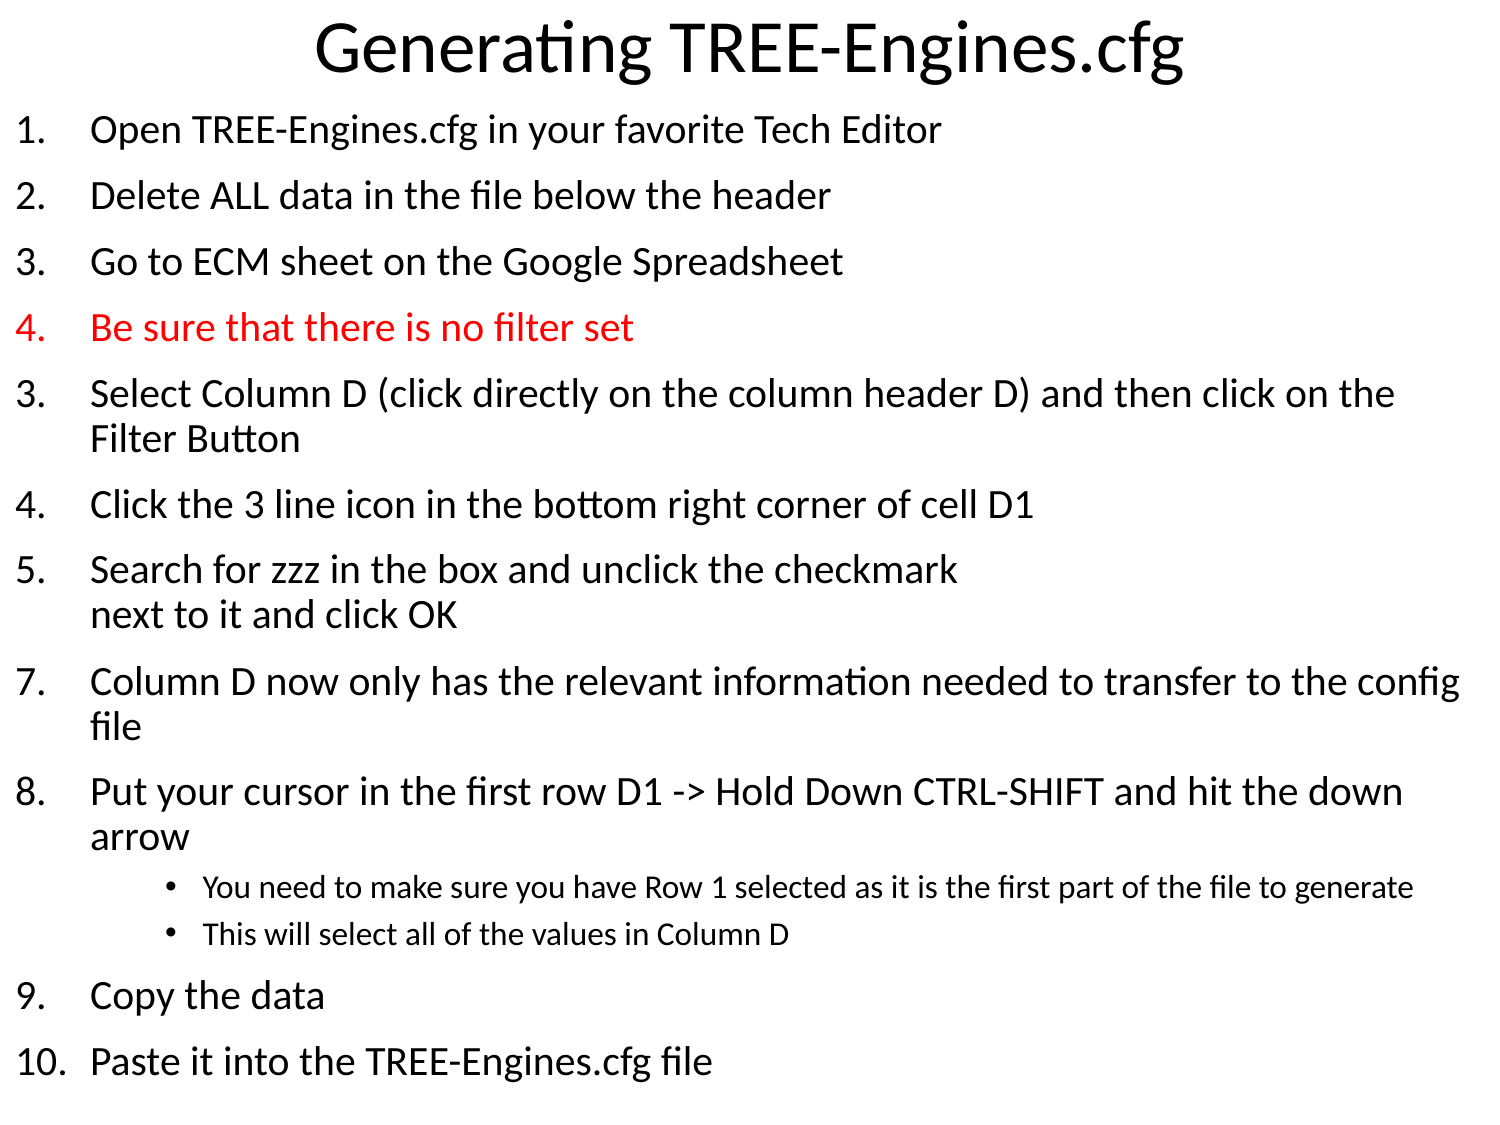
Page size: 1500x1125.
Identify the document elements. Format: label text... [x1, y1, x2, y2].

title Generating TREE-Engines.cfg [0, 0, 1500, 97]
list Open TREE-Engines.cfg in your favorite Tech Editor Delete ALL data in the file below the header Go to ECM sheet on the Google Spreadsheet Be sure that there is no filter set Select Column D (click directly on the column header D) and then click on the Filter Button Click the 3 line icon in the bottom right corner of cell D1 Search for zzz in the box and unclick the checkmark next to it and click OK Column D now only has the relevant information needed to transfer to the config file Put your cursor in the first row D1 -> Hold Down CTRL-SHIFT and hit the down arrow You need to make sure you have Row 1 selected as it is the first part of the file to generate This will select all of the values in Column D Copy the data Paste it into the TREE-Engines.cfg file [0, 99, 1500, 1125]
